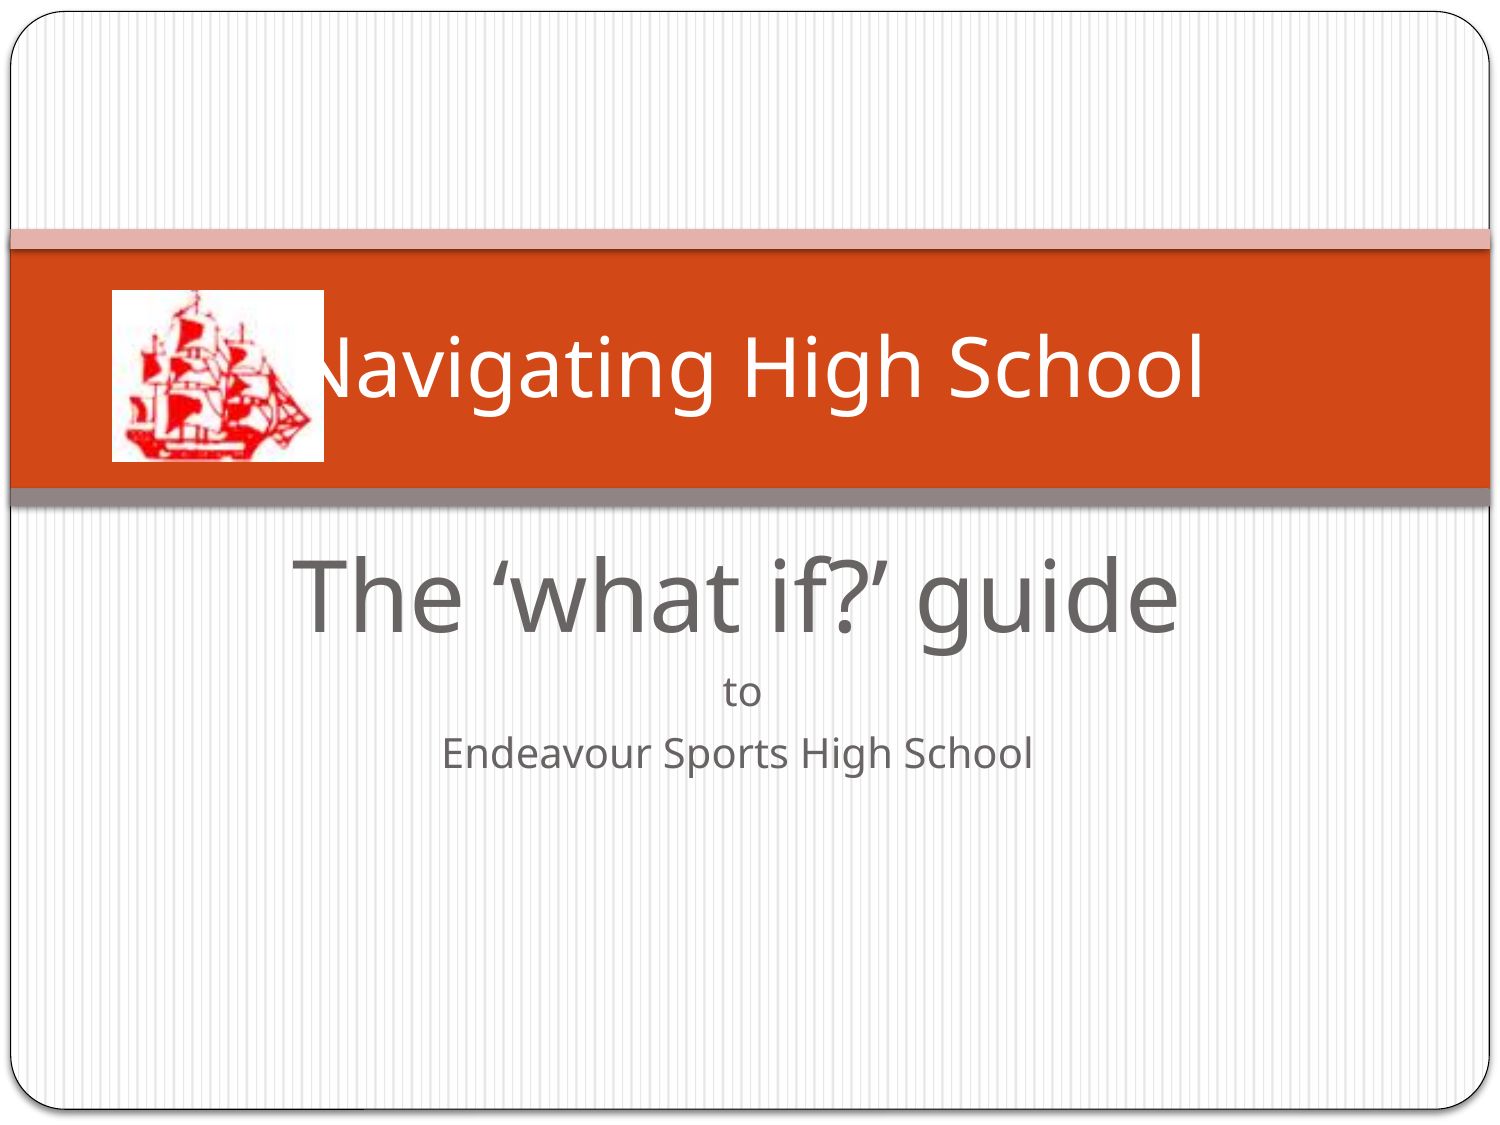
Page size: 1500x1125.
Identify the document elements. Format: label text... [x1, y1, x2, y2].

title Navigating High School [75, 247, 1425, 489]
subtitle The ‘what if?’ guide to Endeavour Sports High School [212, 525, 1263, 788]
picture [111, 290, 324, 462]
